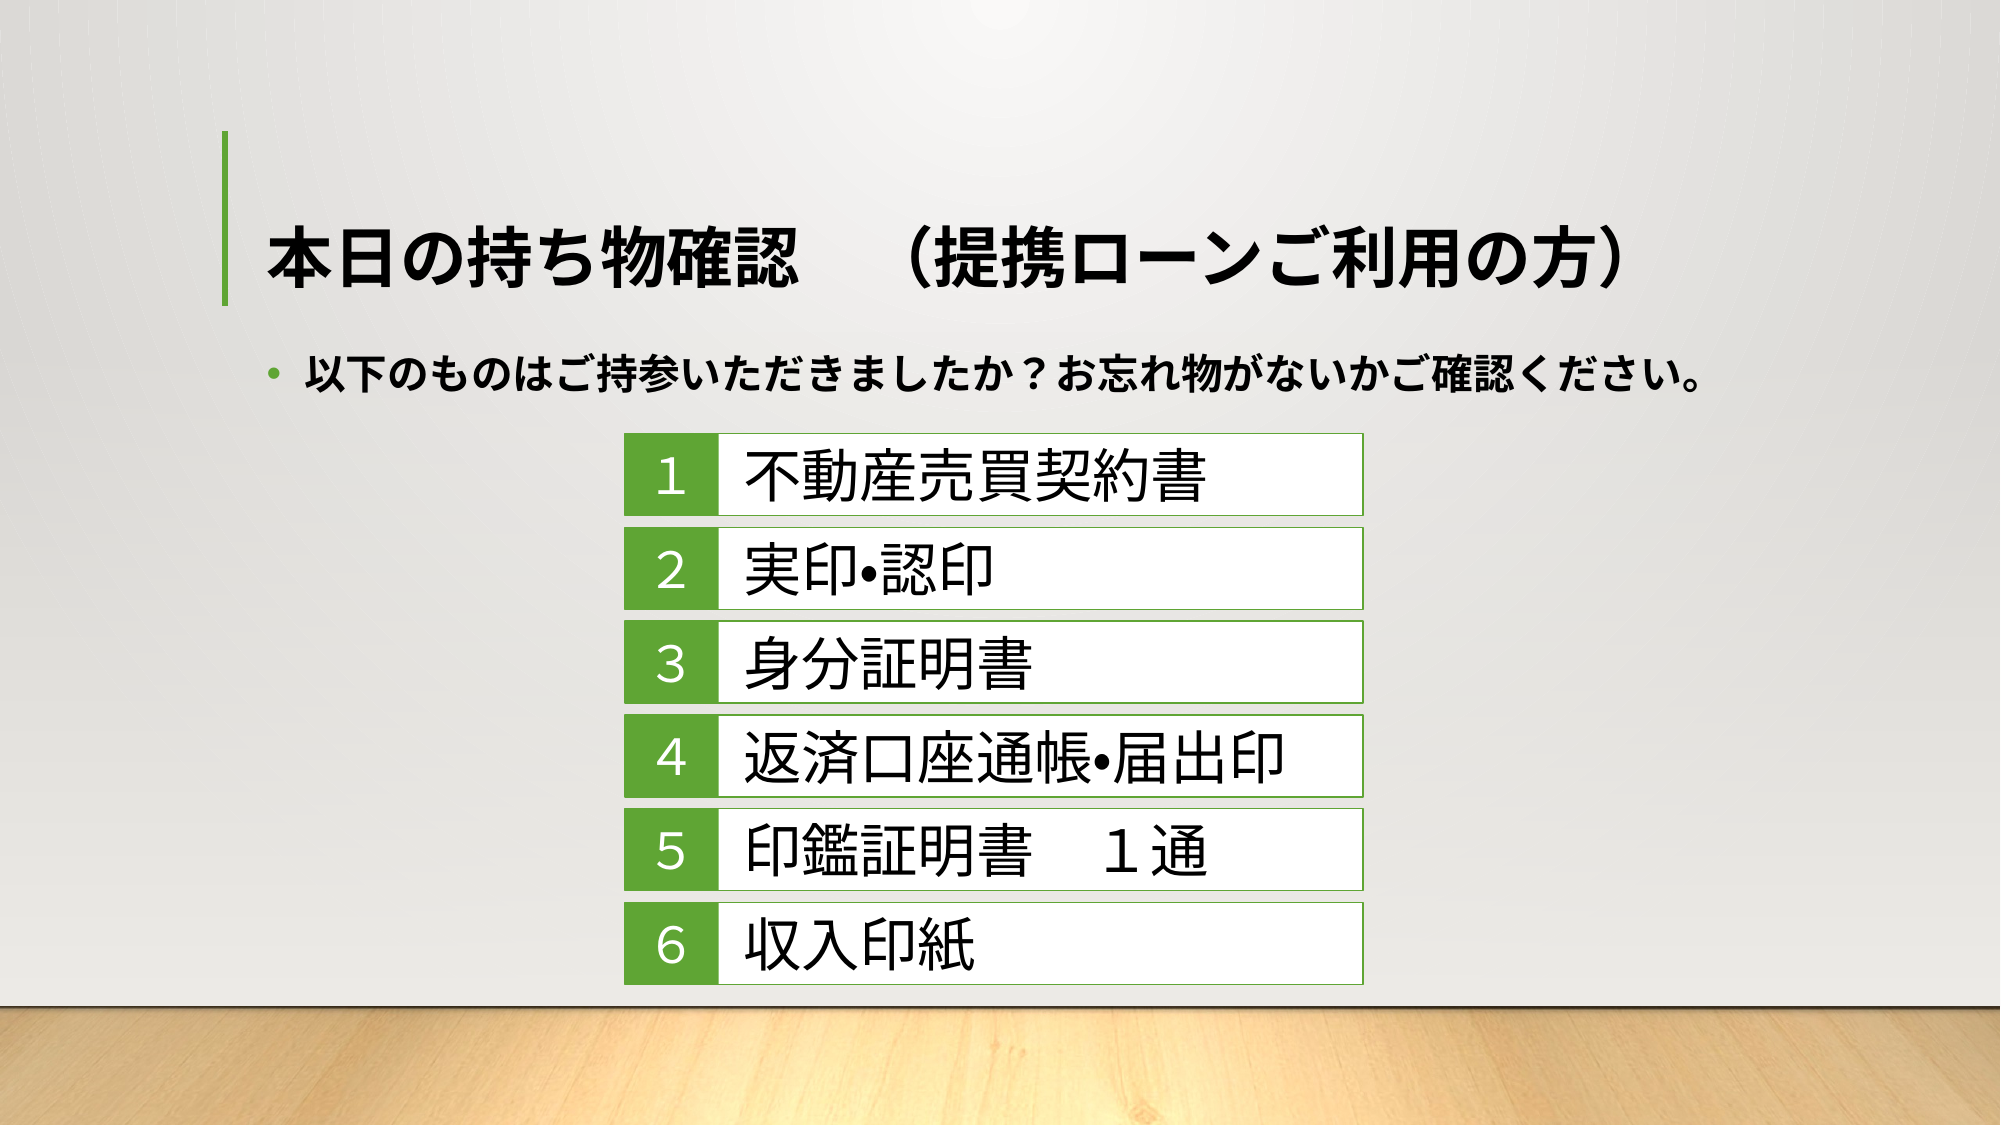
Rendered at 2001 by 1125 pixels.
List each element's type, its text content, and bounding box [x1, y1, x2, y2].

picture [0, 1006, 2000, 1125]
text_box ６ [624, 901, 720, 986]
text_box 返済口座通帳・届出印 [720, 714, 1364, 798]
text_box 身分証明書 [720, 620, 1364, 704]
text_box １ [624, 432, 720, 517]
text_box ３ [624, 620, 720, 704]
title 本日の持ち物確認 （提携ローンご利用の方） [251, 131, 1814, 305]
text_box 不動産売買契約書 [720, 433, 1364, 516]
text_box ４ [624, 714, 720, 798]
text_box ５ [624, 807, 720, 892]
text_box ２ [624, 526, 720, 611]
list 以下のものはご持参いただきましたか？お忘れ物がないかご確認ください。 [251, 330, 1814, 434]
text_box 実印・認印 [720, 527, 1364, 610]
text_box 収入印紙 [720, 902, 1364, 985]
text_box 印鑑証明書 １通 [720, 808, 1364, 891]
